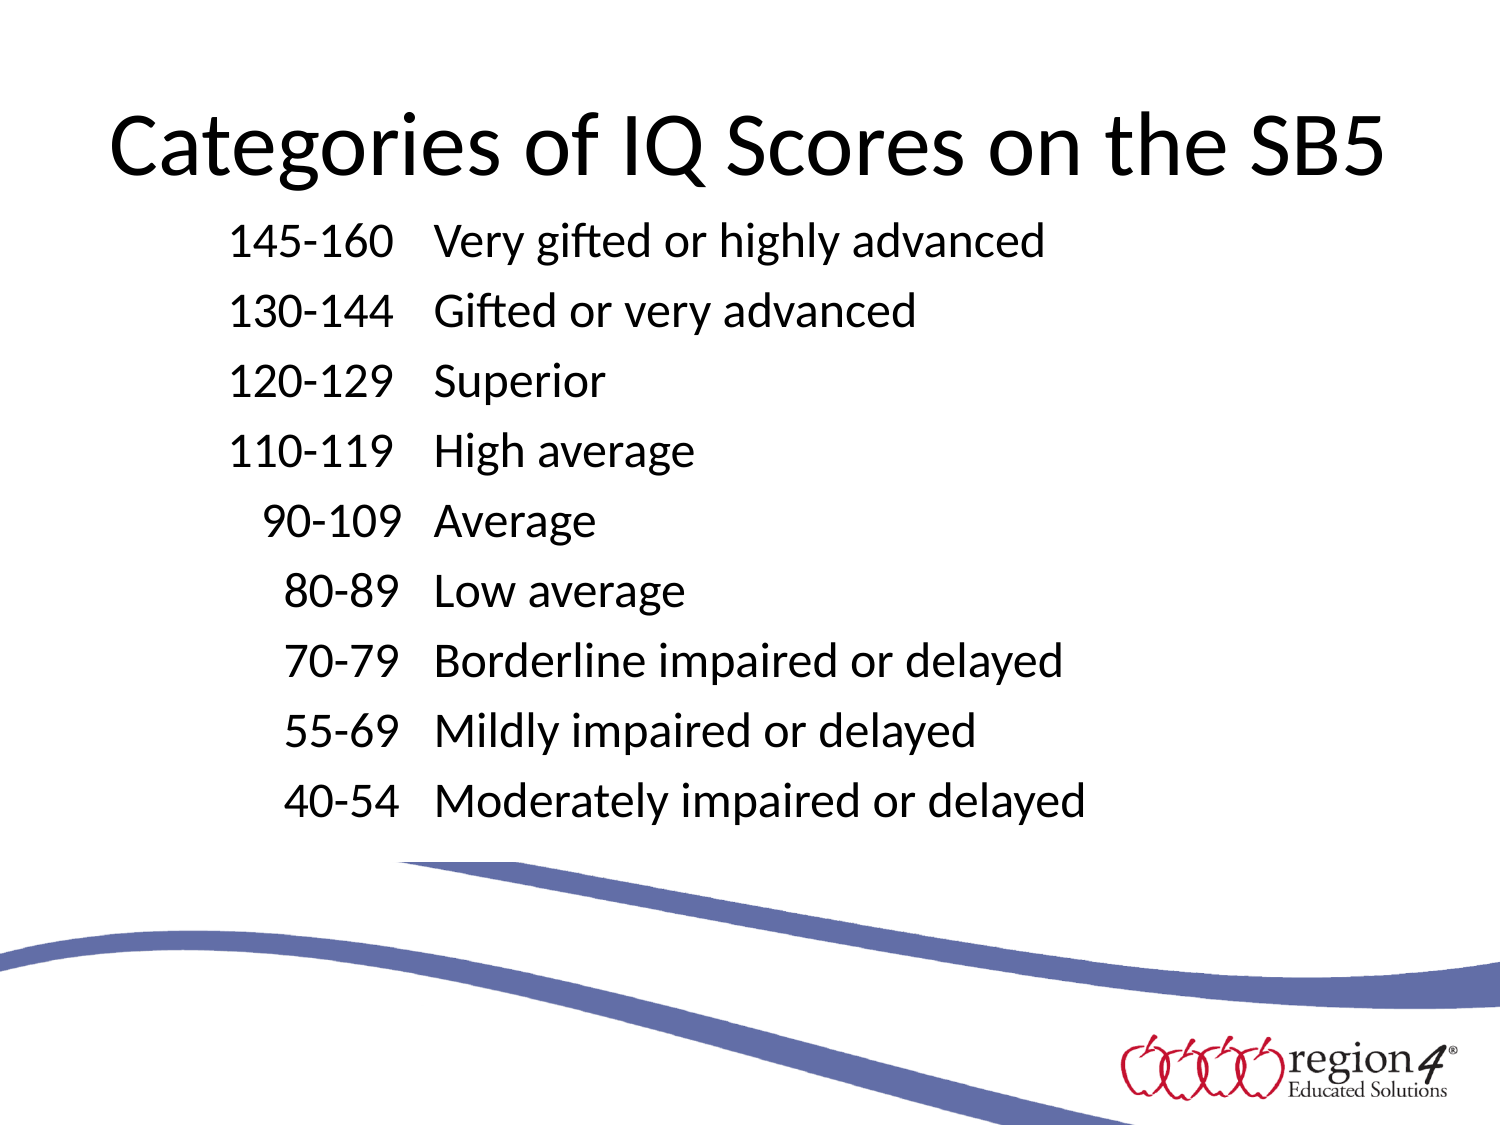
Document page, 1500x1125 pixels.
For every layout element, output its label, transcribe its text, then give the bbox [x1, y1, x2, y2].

title Categories of IQ Scores on the SB5 [75, 45, 1425, 233]
list 145-160 Very gifted or highly advanced 130-144 Gifted or very advanced 120-129 Superior 110-119 High average 90-109 Average 80-89 Low average 70-79 Borderline impaired or delayed 55-69 Mildly impaired or delayed 40-54 Moderately impaired or delayed [212, 200, 1425, 1005]
picture [0, 862, 1500, 1125]
